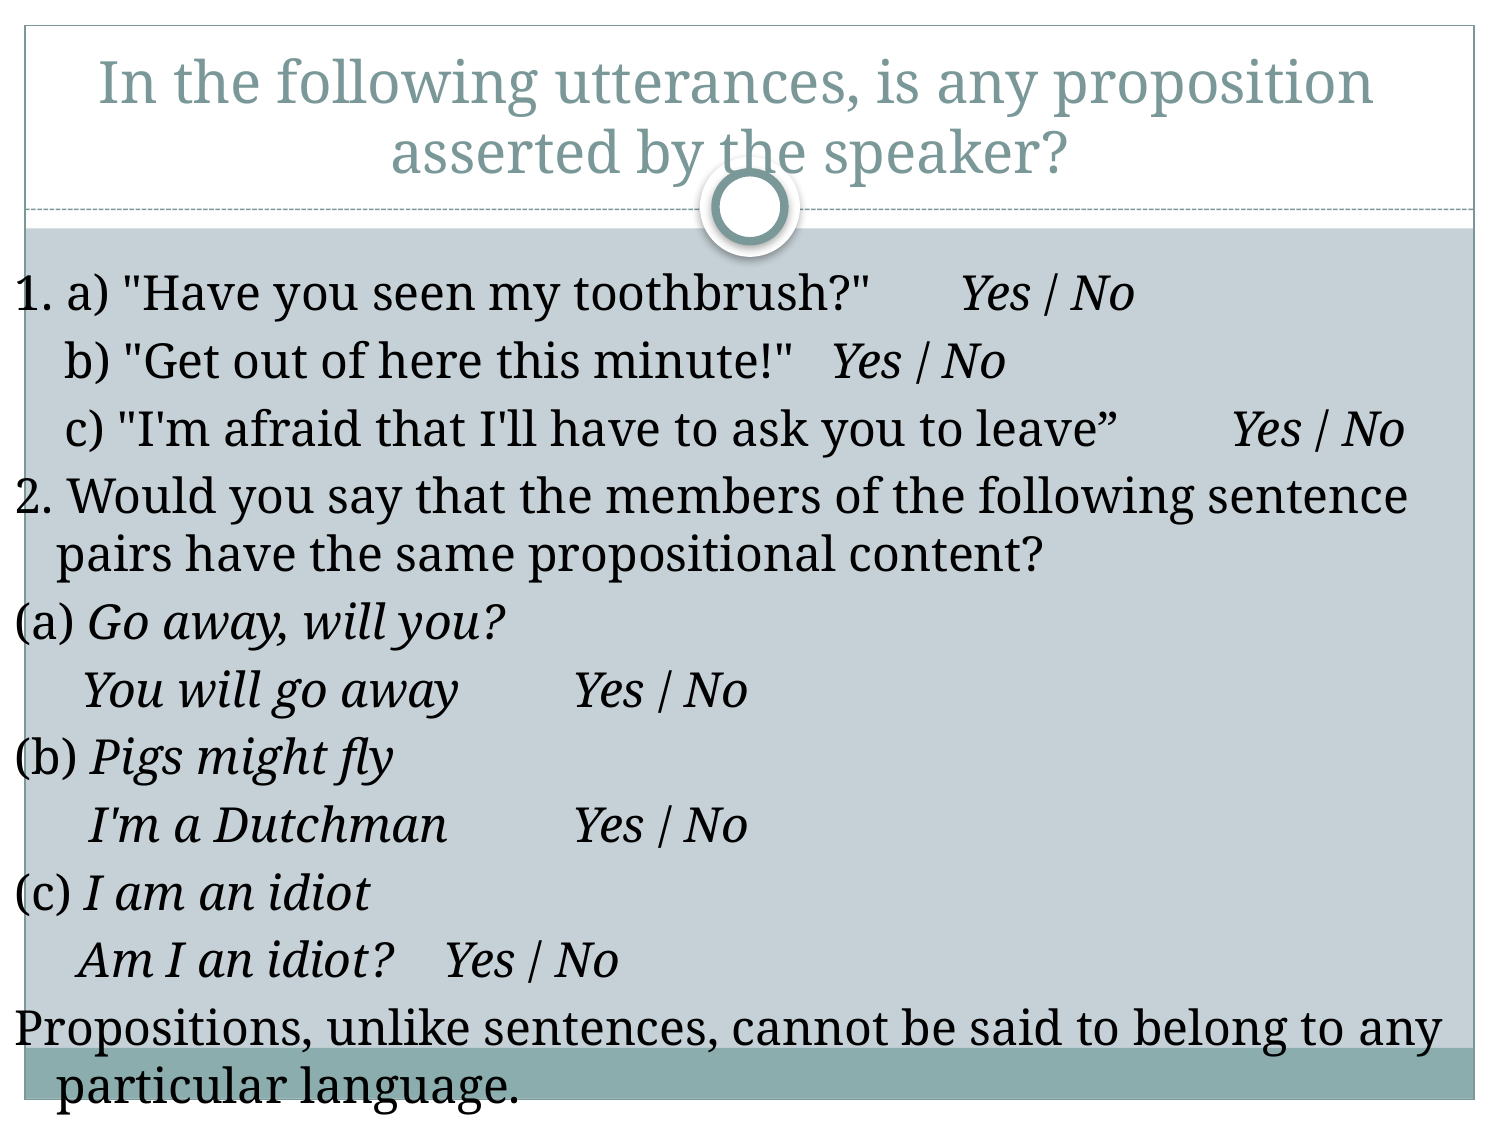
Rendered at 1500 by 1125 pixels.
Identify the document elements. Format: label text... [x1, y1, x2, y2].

title In the following utterances, is any proposition asserted by the speaker? [24, 37, 1450, 175]
list 1. a) "Have you seen my toothbrush?" Yes / No b) "Get out of here this minute!" Yes / No c) "I'm afraid that I'll have to ask you to leave” Yes / No 2. Would you say that the members of the following sentence pairs have the same propositional content? (a) Go away, will you? You will go away Yes / No (b) Pigs might fly I'm a Dutchman Yes / No (c) I am an idiot Am I an idiot? Yes / No Propositions, unlike sentences, cannot be said to belong to any particular language. [0, 187, 1500, 1125]
